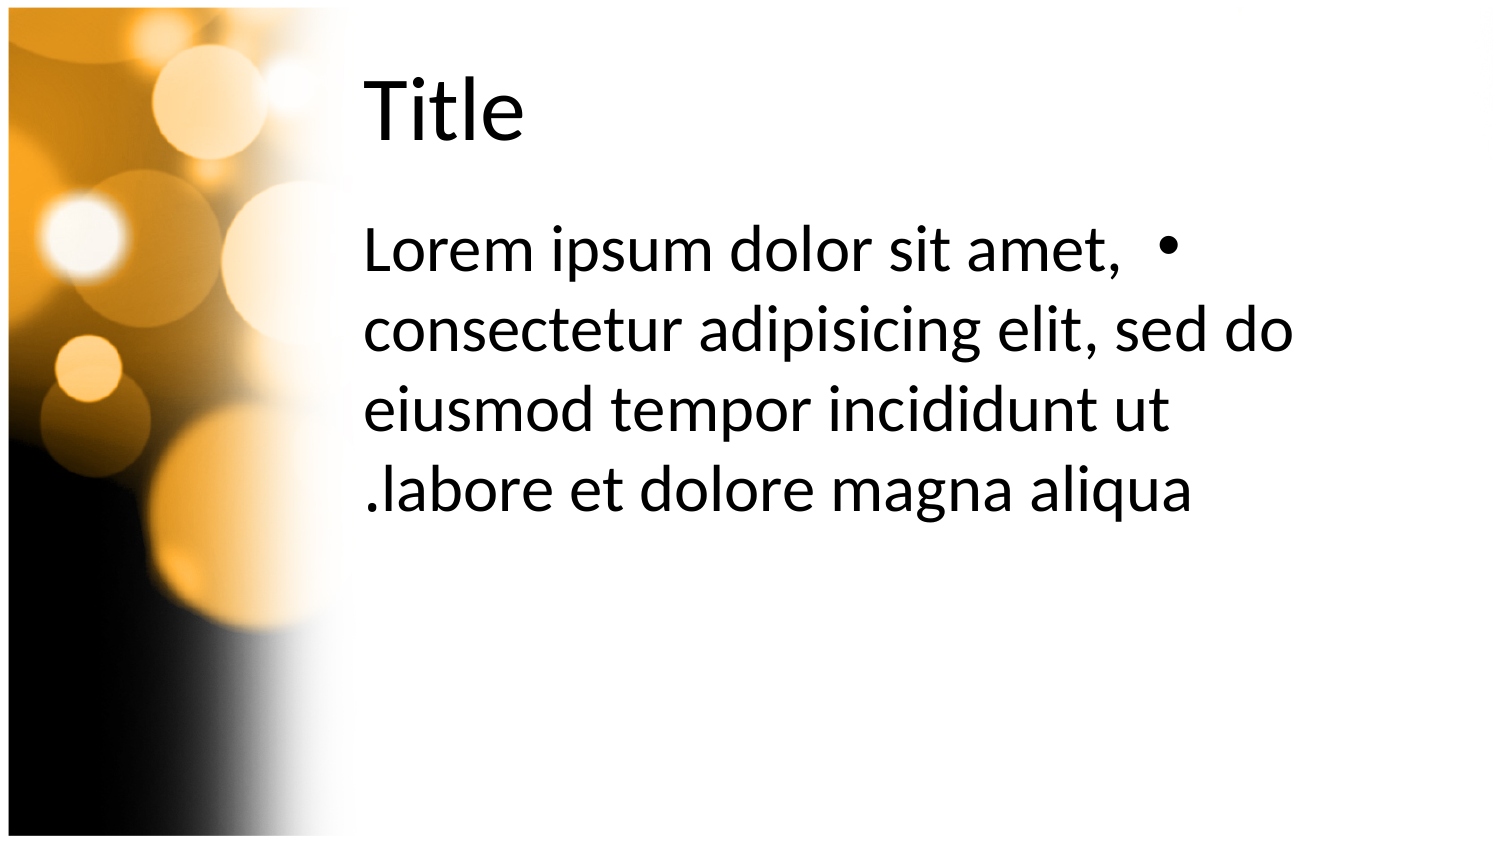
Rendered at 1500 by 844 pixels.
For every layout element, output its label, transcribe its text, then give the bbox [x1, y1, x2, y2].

title Title [348, 33, 1425, 175]
picture [0, 0, 1500, 844]
list Lorem ipsum dolor sit amet, consectetur adipisicing elit, sed do eiusmod tempor incididunt ut labore et dolore magna aliqua. [348, 196, 1425, 754]
